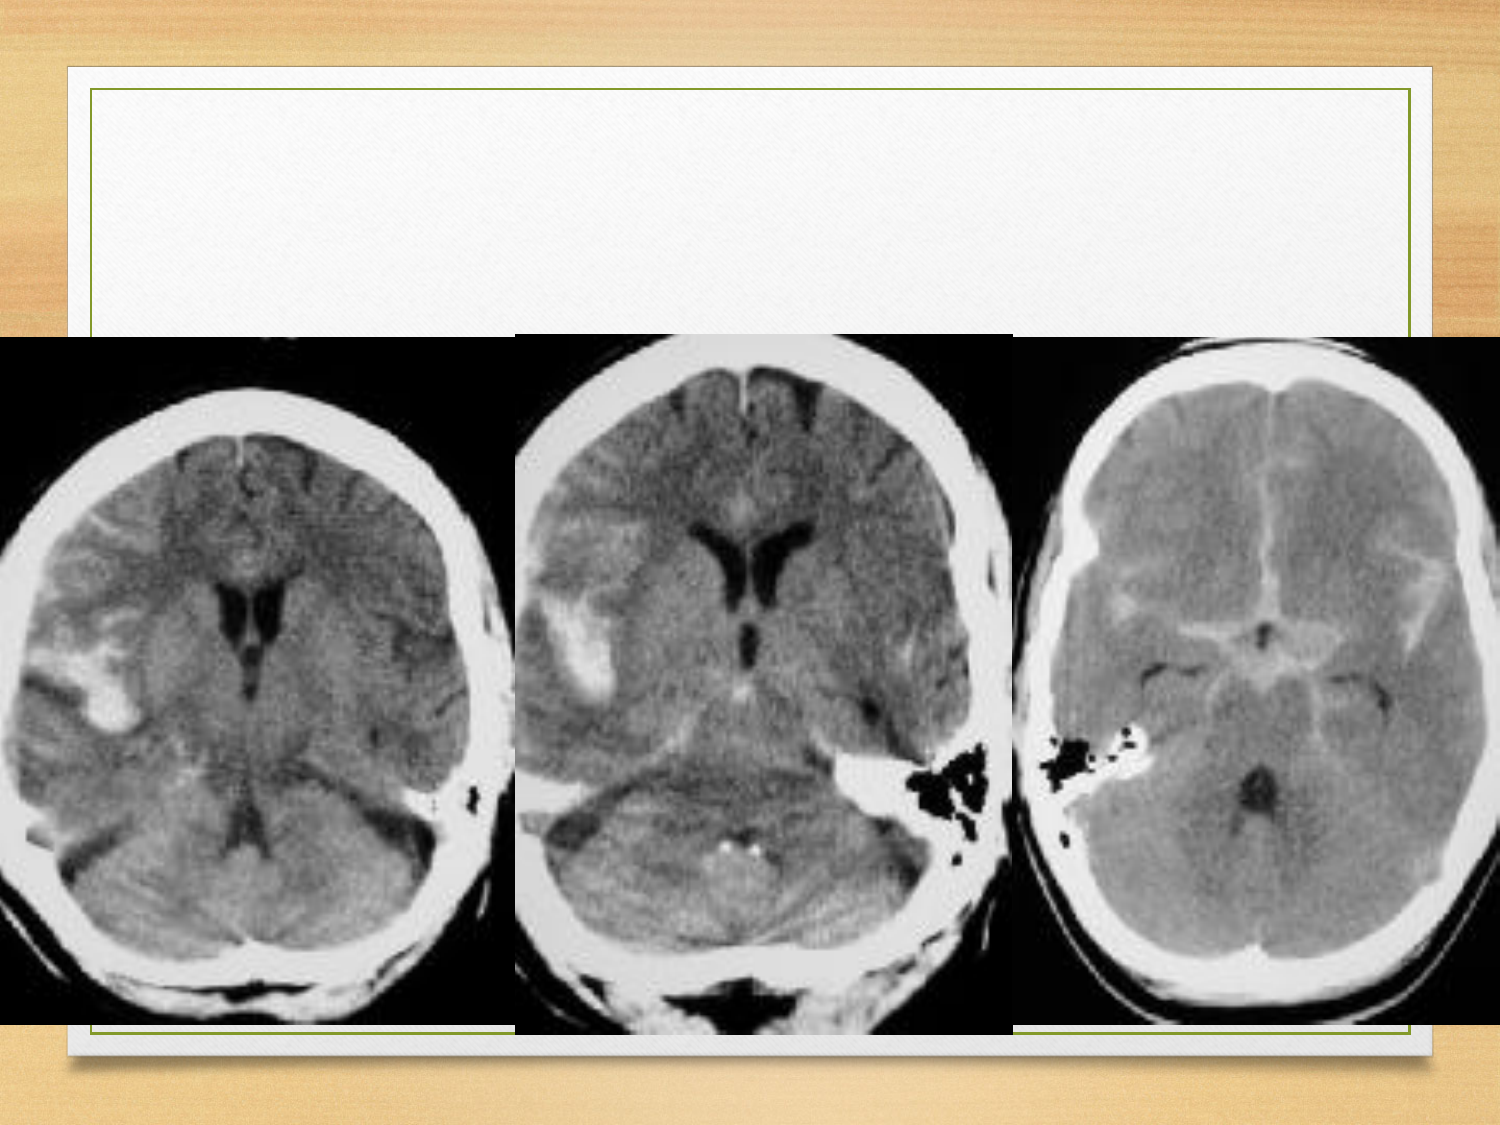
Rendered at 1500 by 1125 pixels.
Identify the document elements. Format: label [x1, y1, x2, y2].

picture [92, 90, 1408, 337]
picture [92, 1026, 515, 1032]
picture [0, 0, 1500, 337]
list [0, 337, 515, 1026]
list [1012, 337, 1500, 1026]
picture [1013, 1026, 1408, 1032]
list [515, 334, 1013, 1035]
picture [0, 1026, 1500, 1125]
